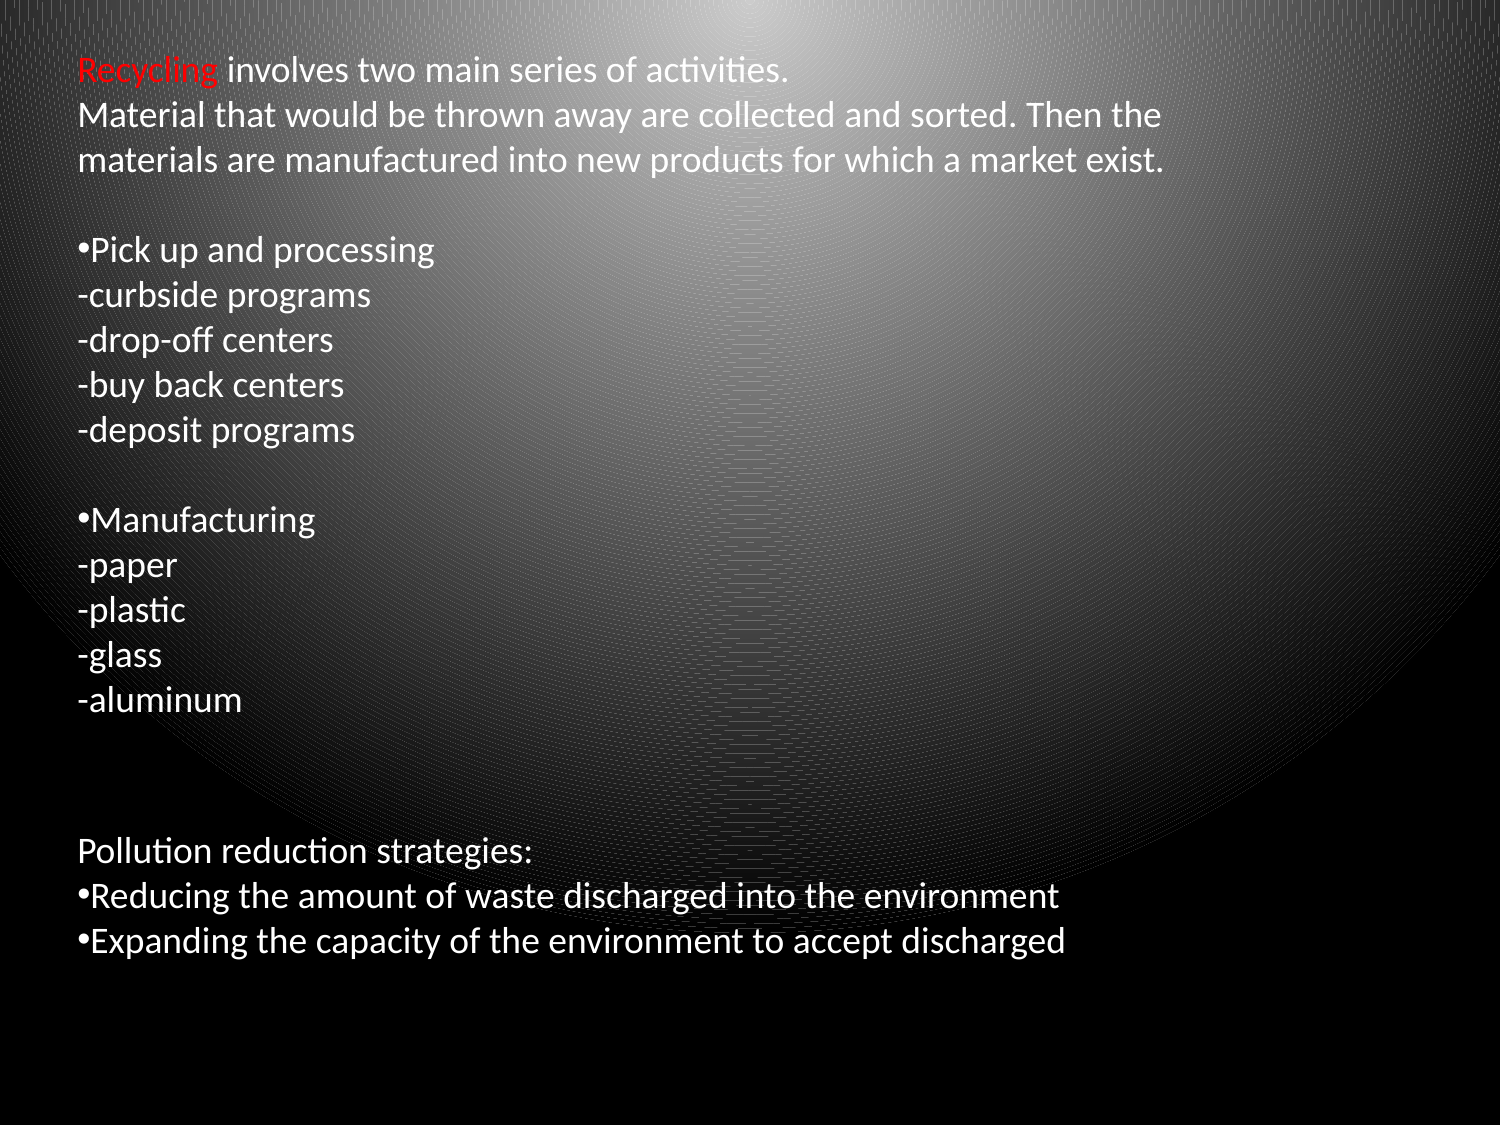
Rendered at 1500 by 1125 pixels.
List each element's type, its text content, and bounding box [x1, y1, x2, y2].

text_box Pollution reduction strategies: Reducing the amount of waste discharged into the environment Expanding the capacity of the environment to accept discharged [62, 818, 1313, 969]
text_box Recycling involves two main series of activities. Material that would be thrown away are collected and sorted. Then the materials are manufactured into new products for which a market exist. Pick up and processing -curbside programs -drop-off centers -buy back centers -deposit programs Manufacturing -paper -plastic -glass -aluminum [62, 37, 1300, 773]
